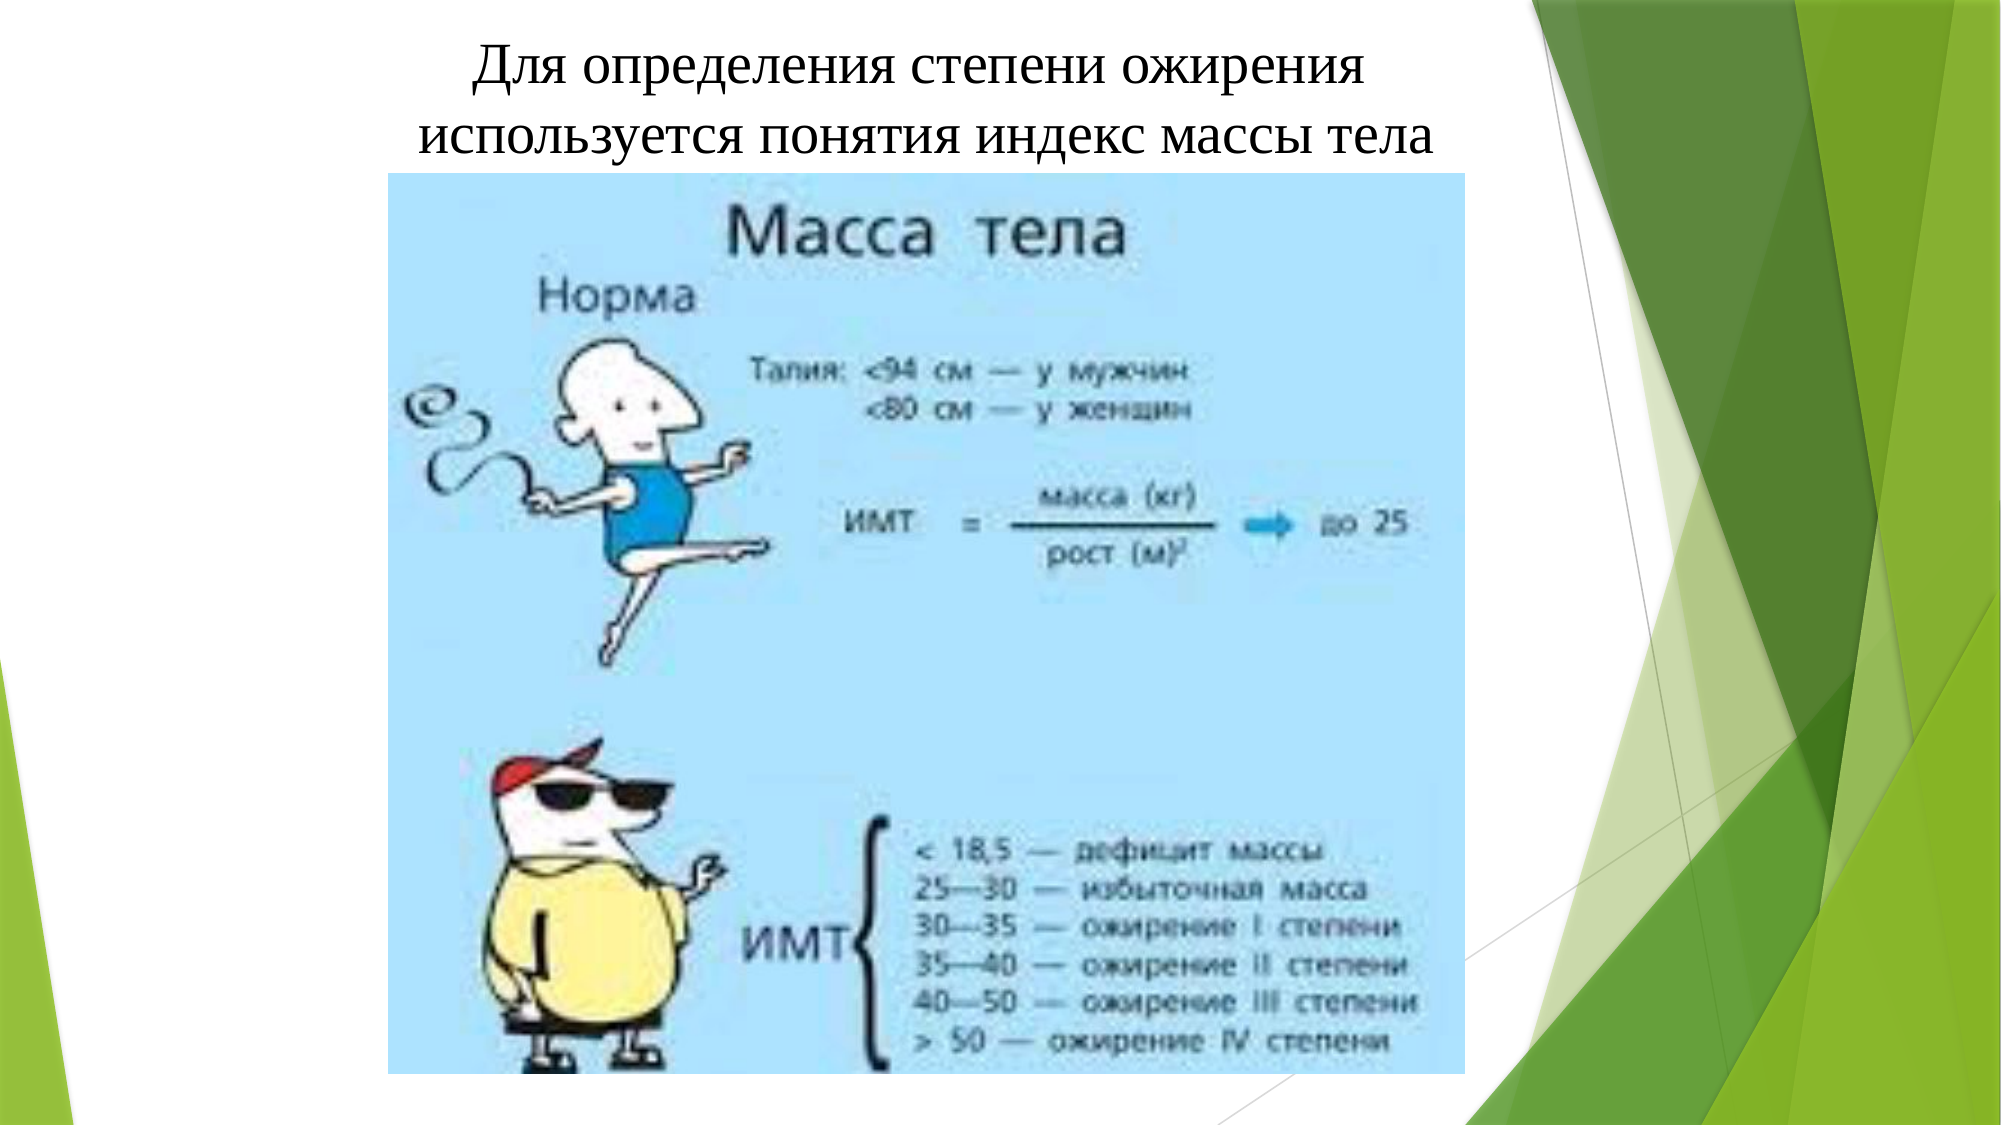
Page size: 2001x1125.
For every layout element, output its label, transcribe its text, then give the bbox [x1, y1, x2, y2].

text_box Для определения степени ожирения используется понятия индекс массы тела [403, 17, 1449, 172]
picture [387, 173, 1465, 1074]
